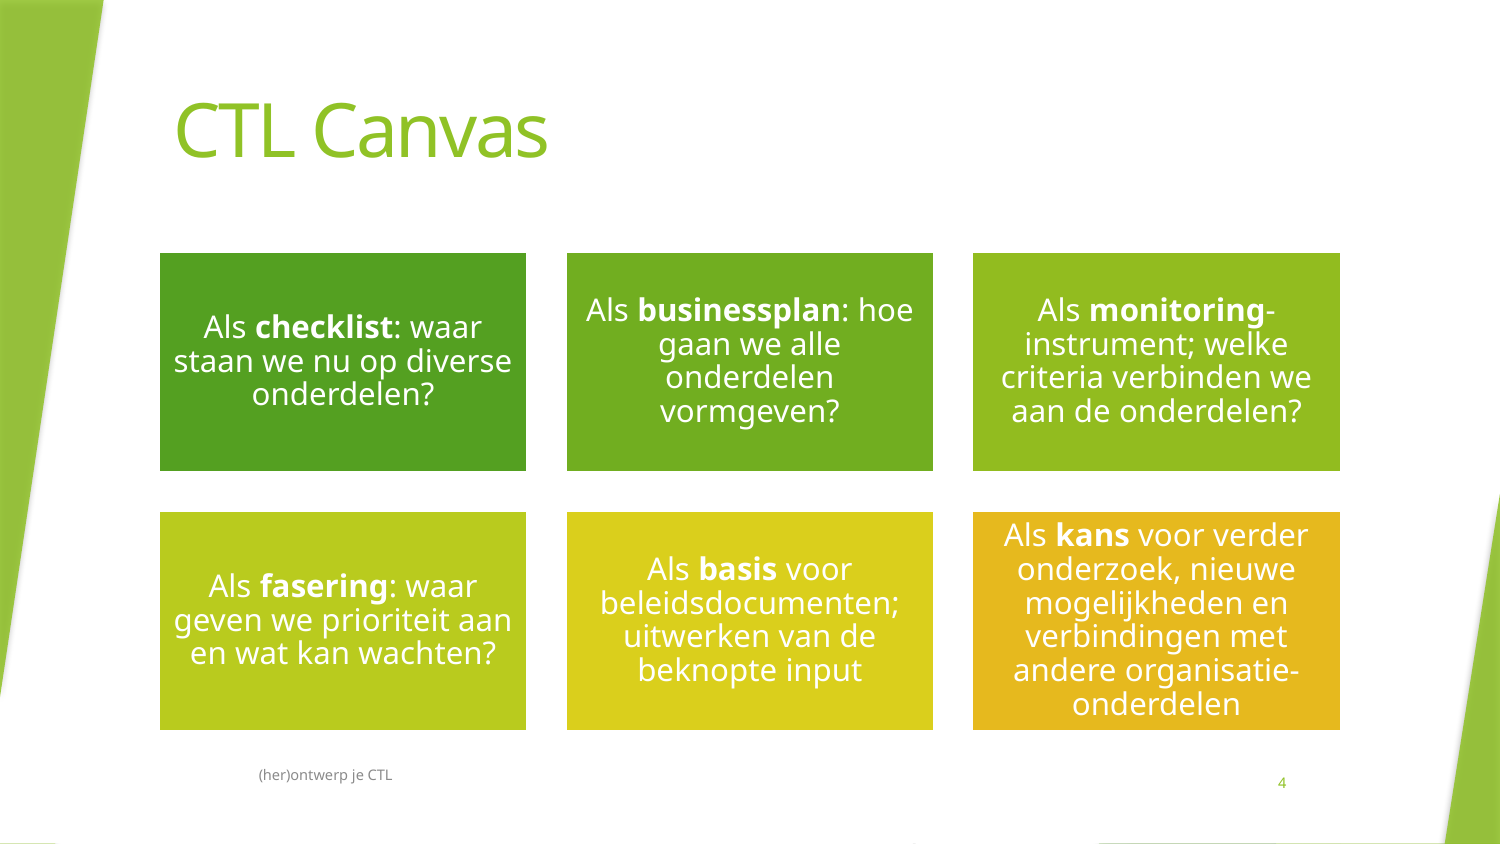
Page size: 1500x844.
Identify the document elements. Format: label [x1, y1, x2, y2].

text_box [157, 239, 1343, 744]
text_box [0, 0, 1500, 844]
